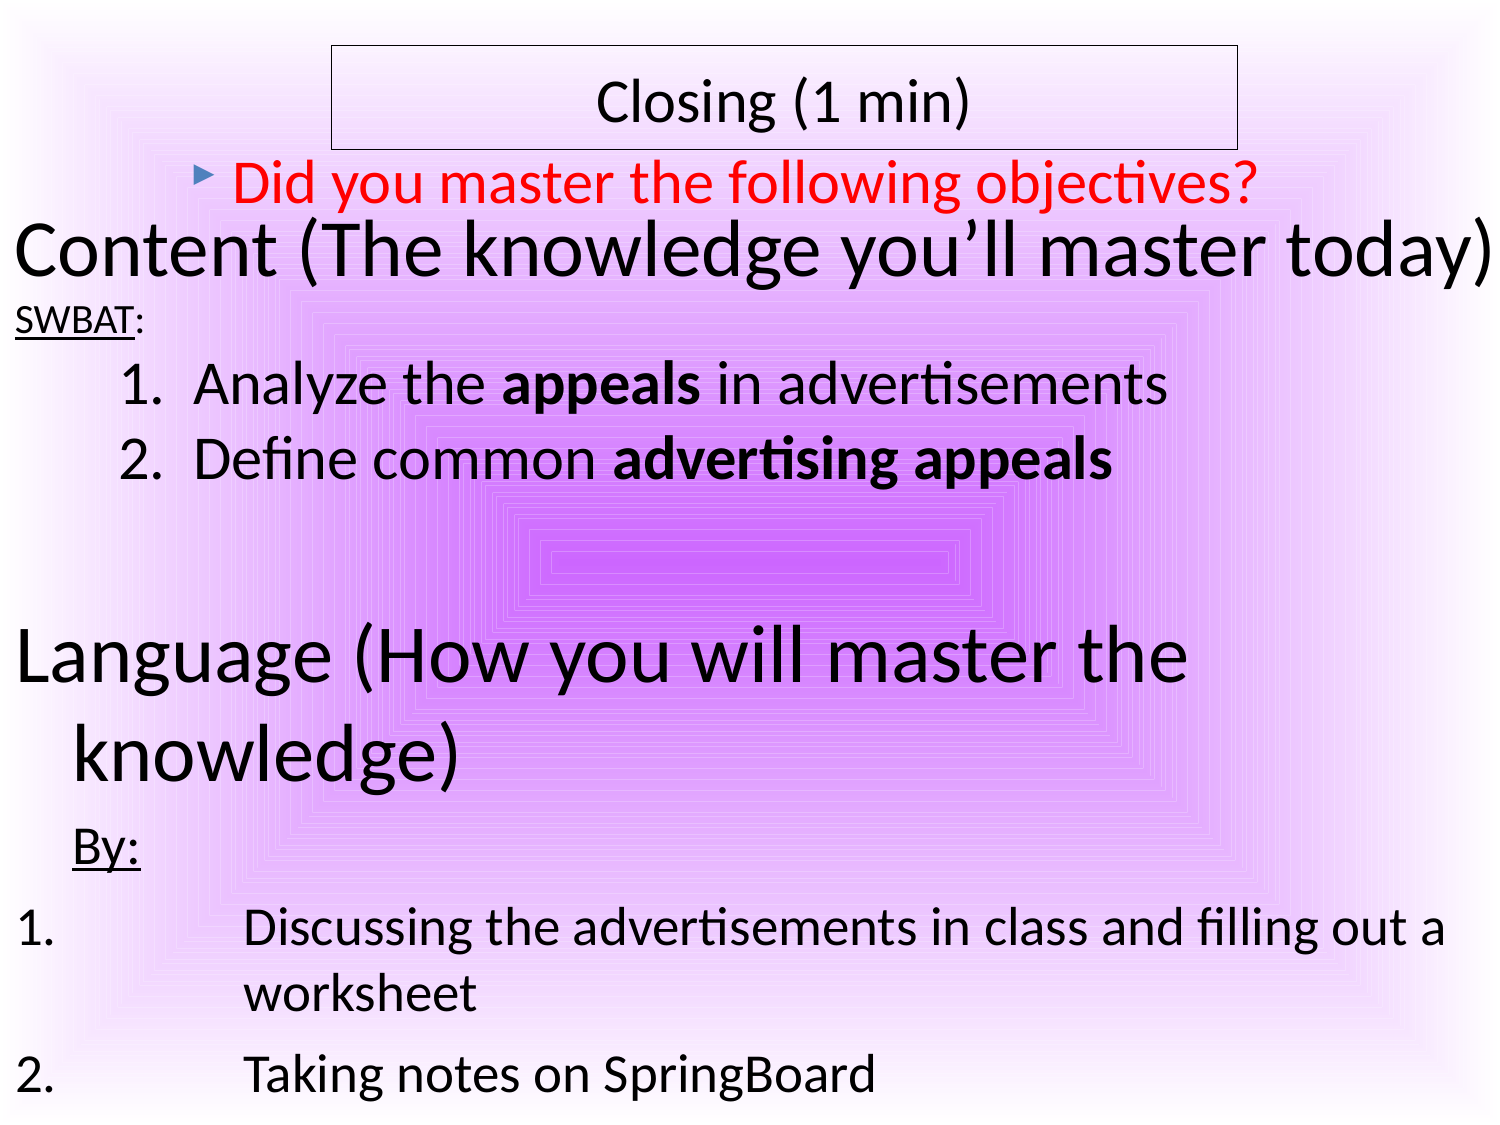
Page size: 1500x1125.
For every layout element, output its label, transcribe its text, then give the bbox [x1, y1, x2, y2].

text_box Content (The knowledge you’ll master today) SWBAT: Analyze the appeals in advertisements Define common advertising appeals [0, 187, 1500, 500]
text_box Language (How you will master the knowledge) By: Discussing the advertisements in class and filling out a worksheet Taking notes on SpringBoard [0, 549, 1500, 1125]
text_box Did you master the following objectives? [0, 134, 1434, 187]
title Closing (1 min) [331, 45, 1238, 134]
